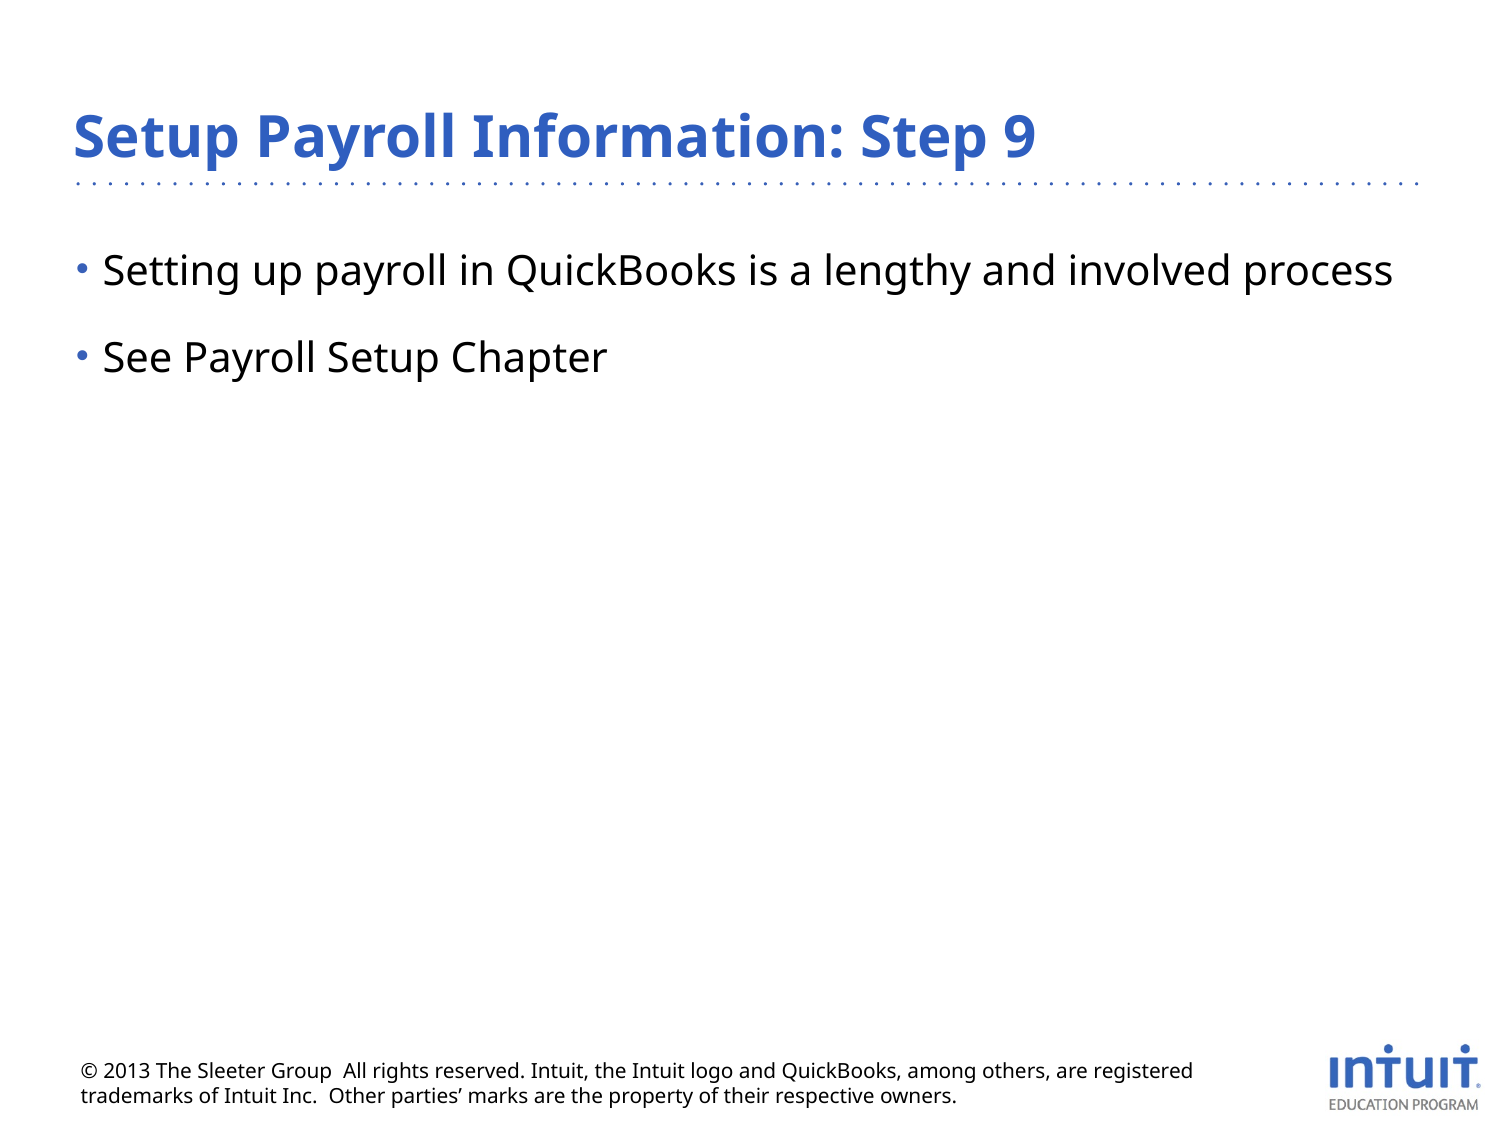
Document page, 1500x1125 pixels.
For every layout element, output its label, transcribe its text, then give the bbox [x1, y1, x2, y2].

list Setting up payroll in QuickBooks is a lengthy and involved process See Payroll Setup Chapter [75, 235, 1424, 1012]
picture [1325, 1039, 1485, 1116]
title Setup Payroll Information: Step 9 [73, 62, 1424, 169]
